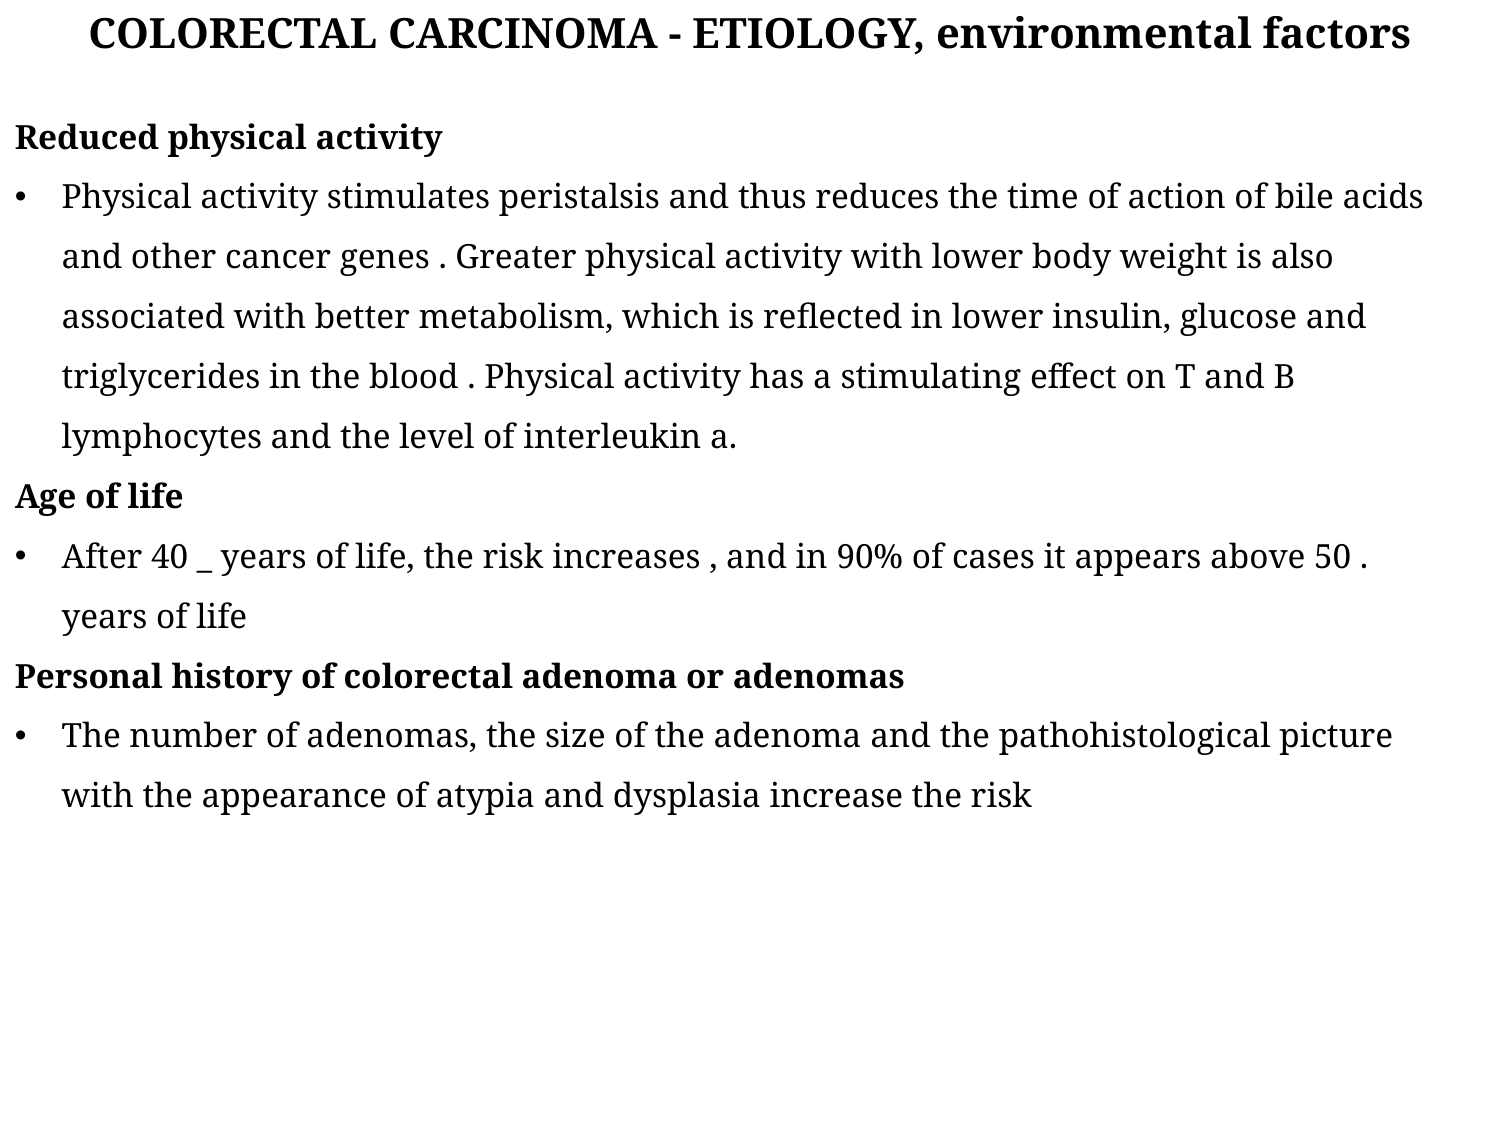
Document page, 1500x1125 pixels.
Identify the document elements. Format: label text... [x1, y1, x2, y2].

text_box Reduced physical activity Physical activity stimulates peristalsis and thus reduces the time of action of bile acids and other cancer genes . Greater physical activity with lower body weight is also associated with better metabolism, which is reflected in lower insulin, glucose and triglycerides in the blood . Physical activity has a stimulating effect on T and B lymphocytes and the level of interleukin a. Age of life After 40 _ years of life, the risk increases , and in 90% of cases it appears above 50 . years of life Personal history of colorectal adenoma or adenomas The number of adenomas, the size of the adenoma and the pathohistological picture with the appearance of atypia and dysplasia increase the risk [0, 63, 1475, 897]
text_box COLORECTAL CARCINOMA - ETIOLOGY, environmental factors [0, 0, 1500, 63]
